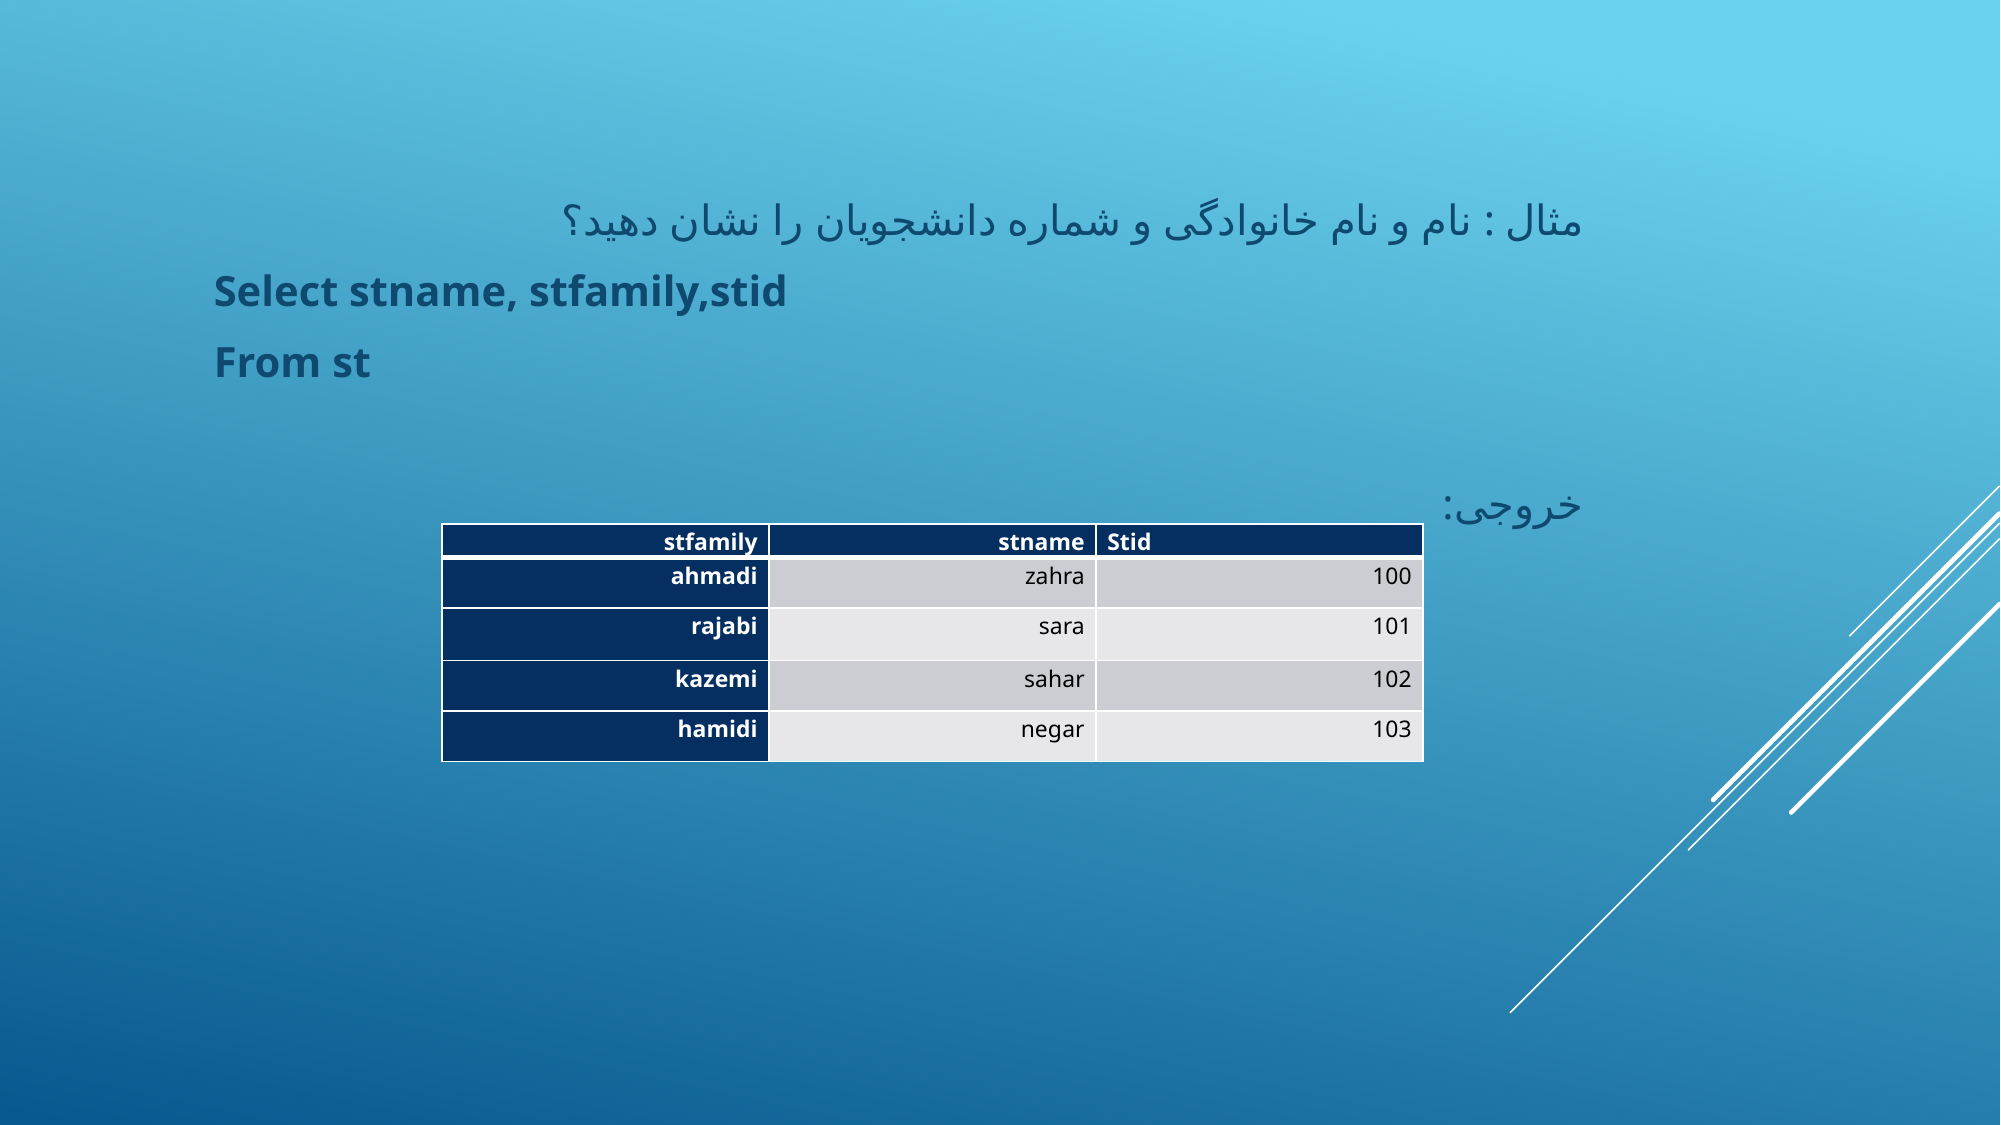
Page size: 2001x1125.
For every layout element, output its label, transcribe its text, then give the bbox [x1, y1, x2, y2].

list مثال : نام و نام خانوادگی و شماره دانشجویان را نشان دهید؟ Select stname, stfamily,stid From st خروجی: [198, 108, 1599, 826]
table_cell zahra [770, 560, 1095, 607]
table_cell sahar [770, 661, 1095, 710]
table_header stname [770, 525, 1095, 555]
table_cell hamidi [443, 712, 768, 761]
table_cell ahmadi [443, 560, 768, 607]
table_cell 101 [1097, 609, 1422, 660]
table_cell 100 [1097, 560, 1422, 607]
table_cell sara [770, 609, 1095, 660]
table_cell 102 [1097, 661, 1422, 710]
table_cell 103 [1097, 712, 1422, 761]
table_cell negar [770, 712, 1095, 761]
table_cell kazemi [443, 661, 768, 710]
table_header stfamily [443, 525, 768, 555]
table_header Stid [1097, 525, 1422, 555]
table_cell rajabi [443, 609, 768, 660]
